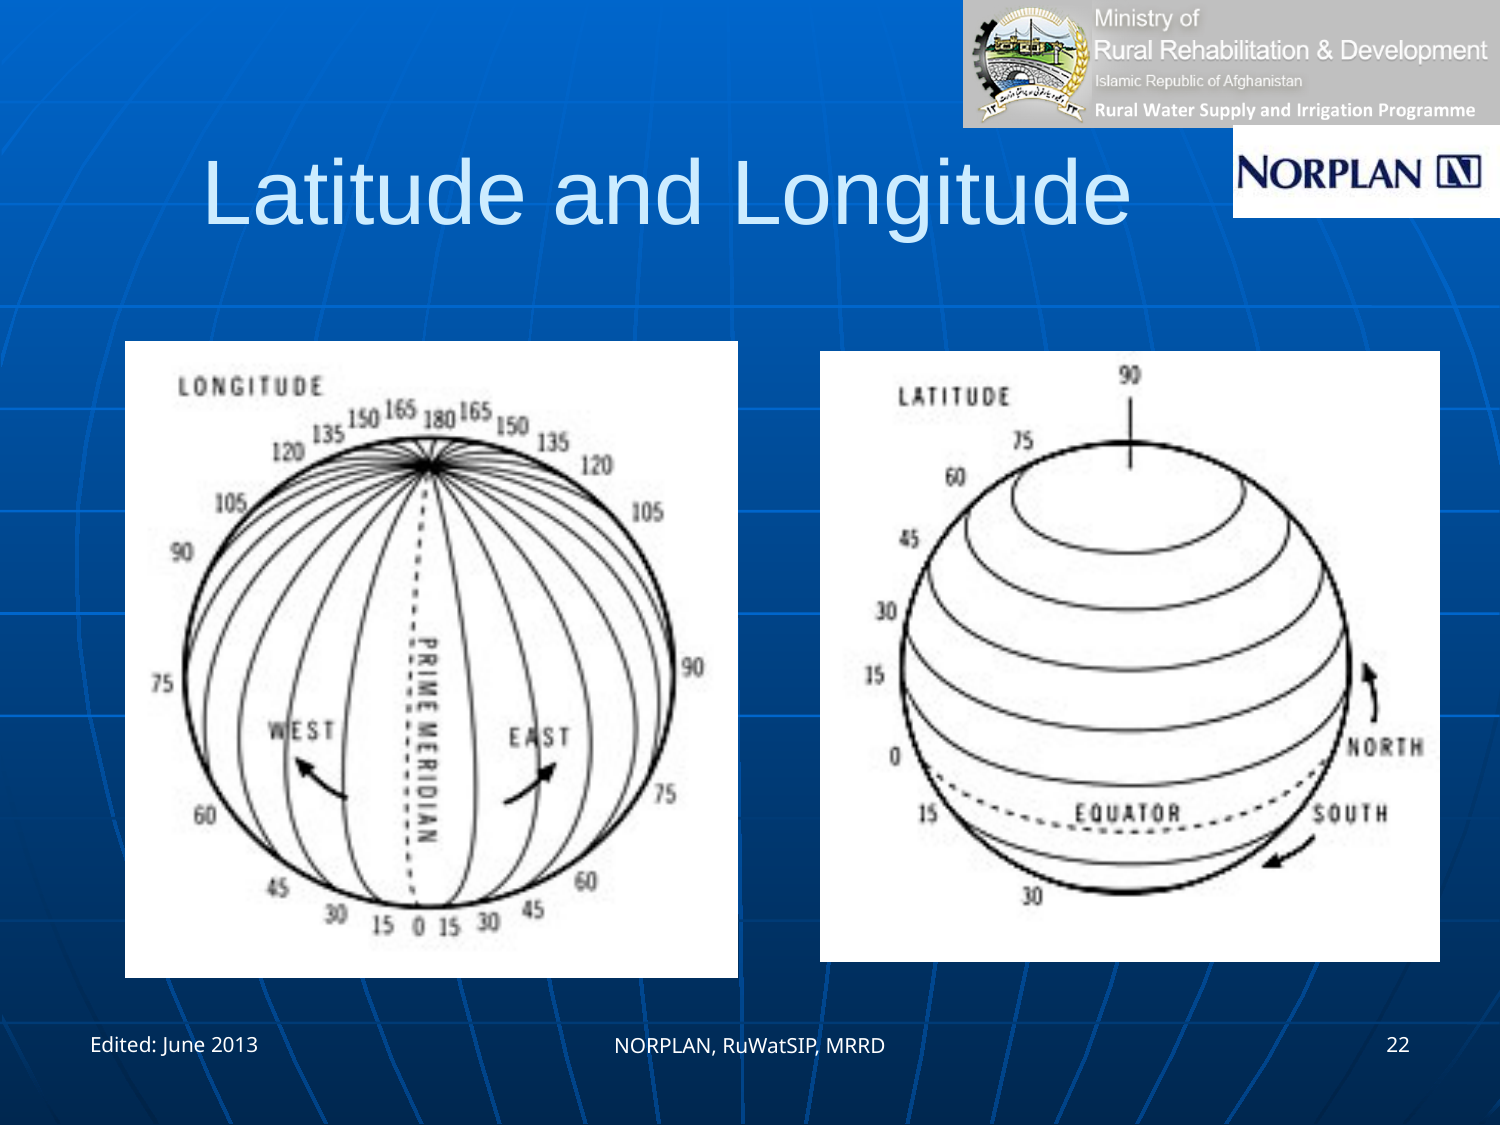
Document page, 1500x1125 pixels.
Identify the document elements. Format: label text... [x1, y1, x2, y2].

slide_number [74, 1023, 426, 1100]
title Latitude and Longitude [74, 93, 1262, 282]
picture [963, 0, 1500, 218]
slide_number 22 [1074, 1023, 1426, 1100]
picture [125, 341, 738, 978]
picture [820, 351, 1441, 962]
footer NORPLAN, RuWatSIP, MRRD [512, 1024, 988, 1101]
